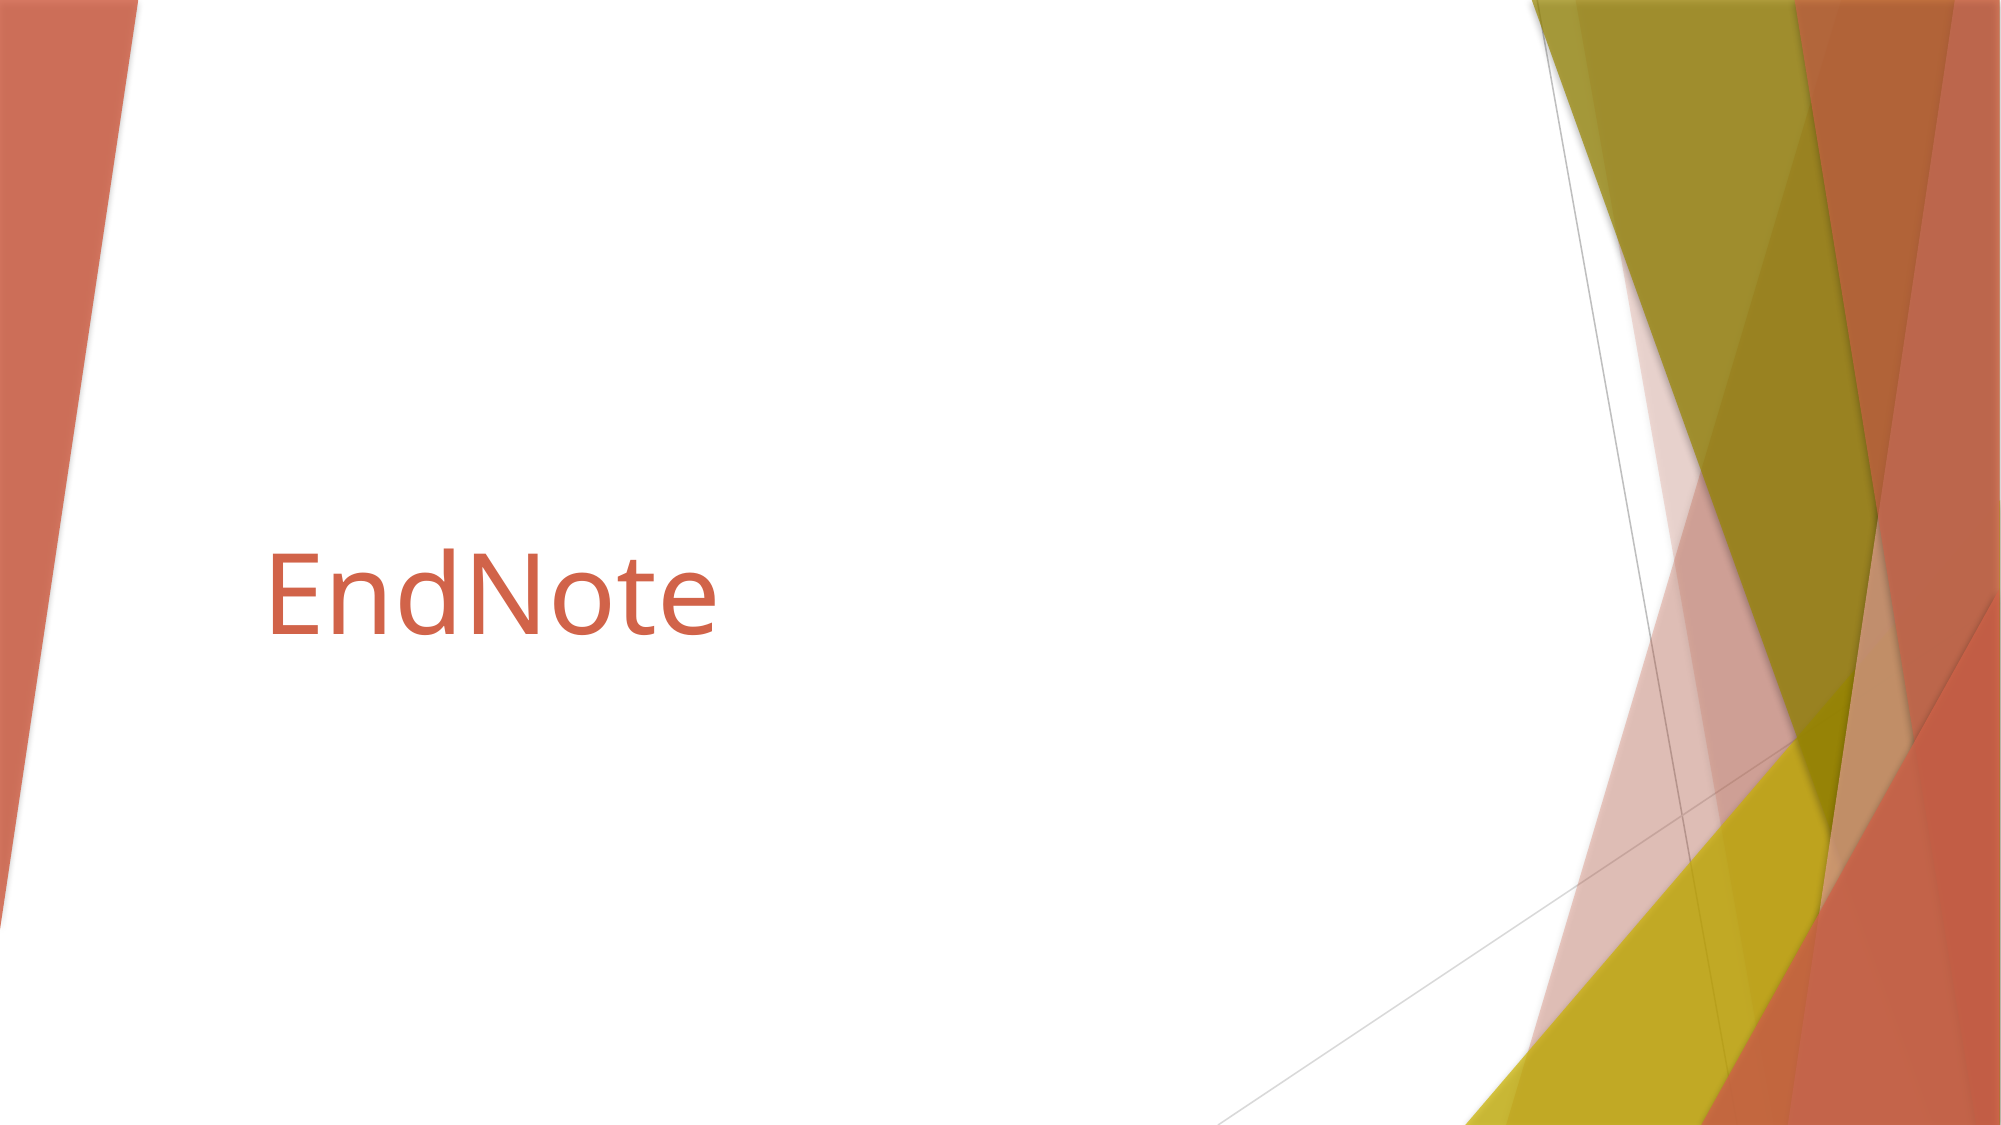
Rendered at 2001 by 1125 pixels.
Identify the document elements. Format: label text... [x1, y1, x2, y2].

title EndNote [247, 394, 1522, 665]
